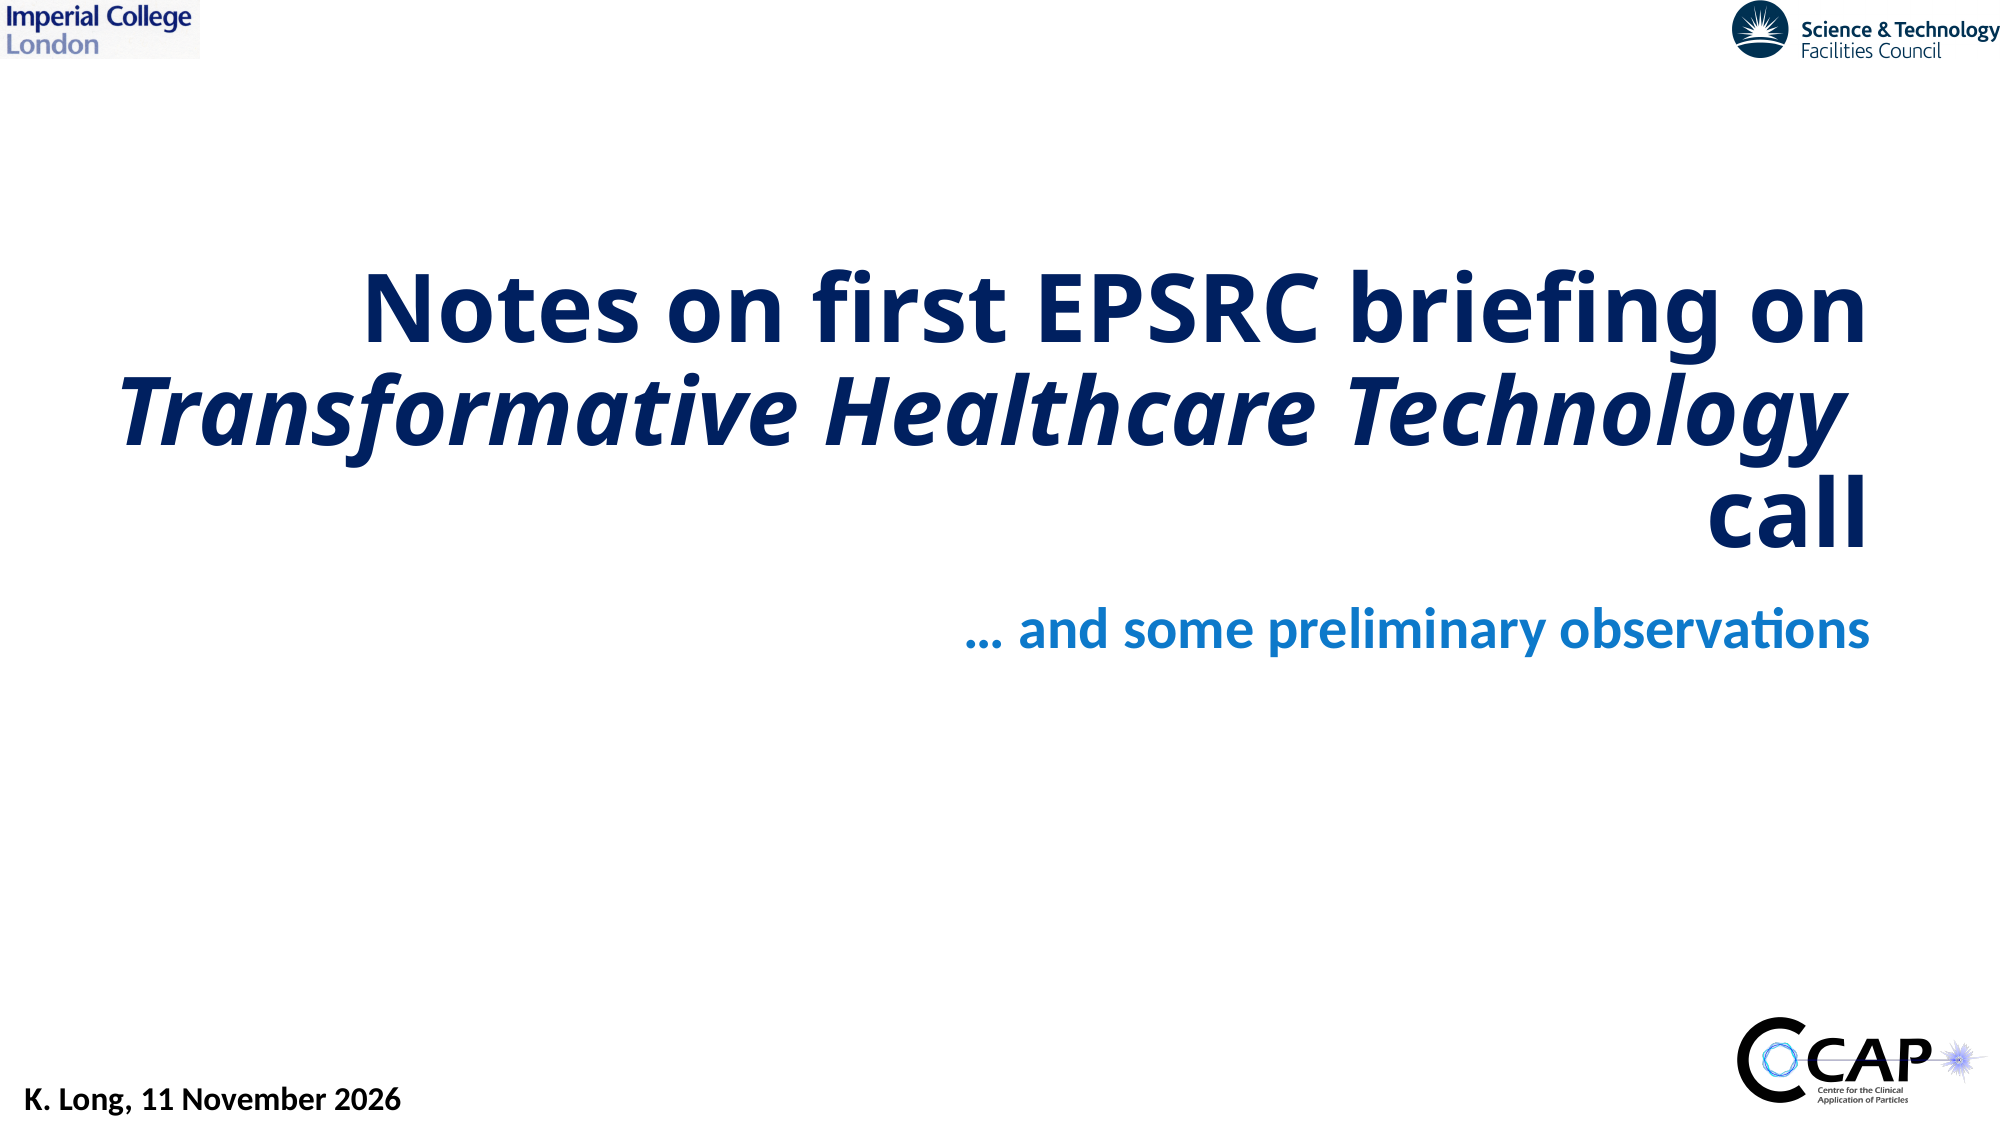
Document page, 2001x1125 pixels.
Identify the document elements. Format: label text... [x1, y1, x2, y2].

title Notes on first EPSRC briefing on Transformative Healthcare Technology call [25, 184, 1886, 576]
picture [1731, 0, 2000, 59]
subtitle … and some preliminary observations [249, 590, 1886, 863]
picture [0, 0, 200, 59]
picture [1731, 996, 2000, 1124]
